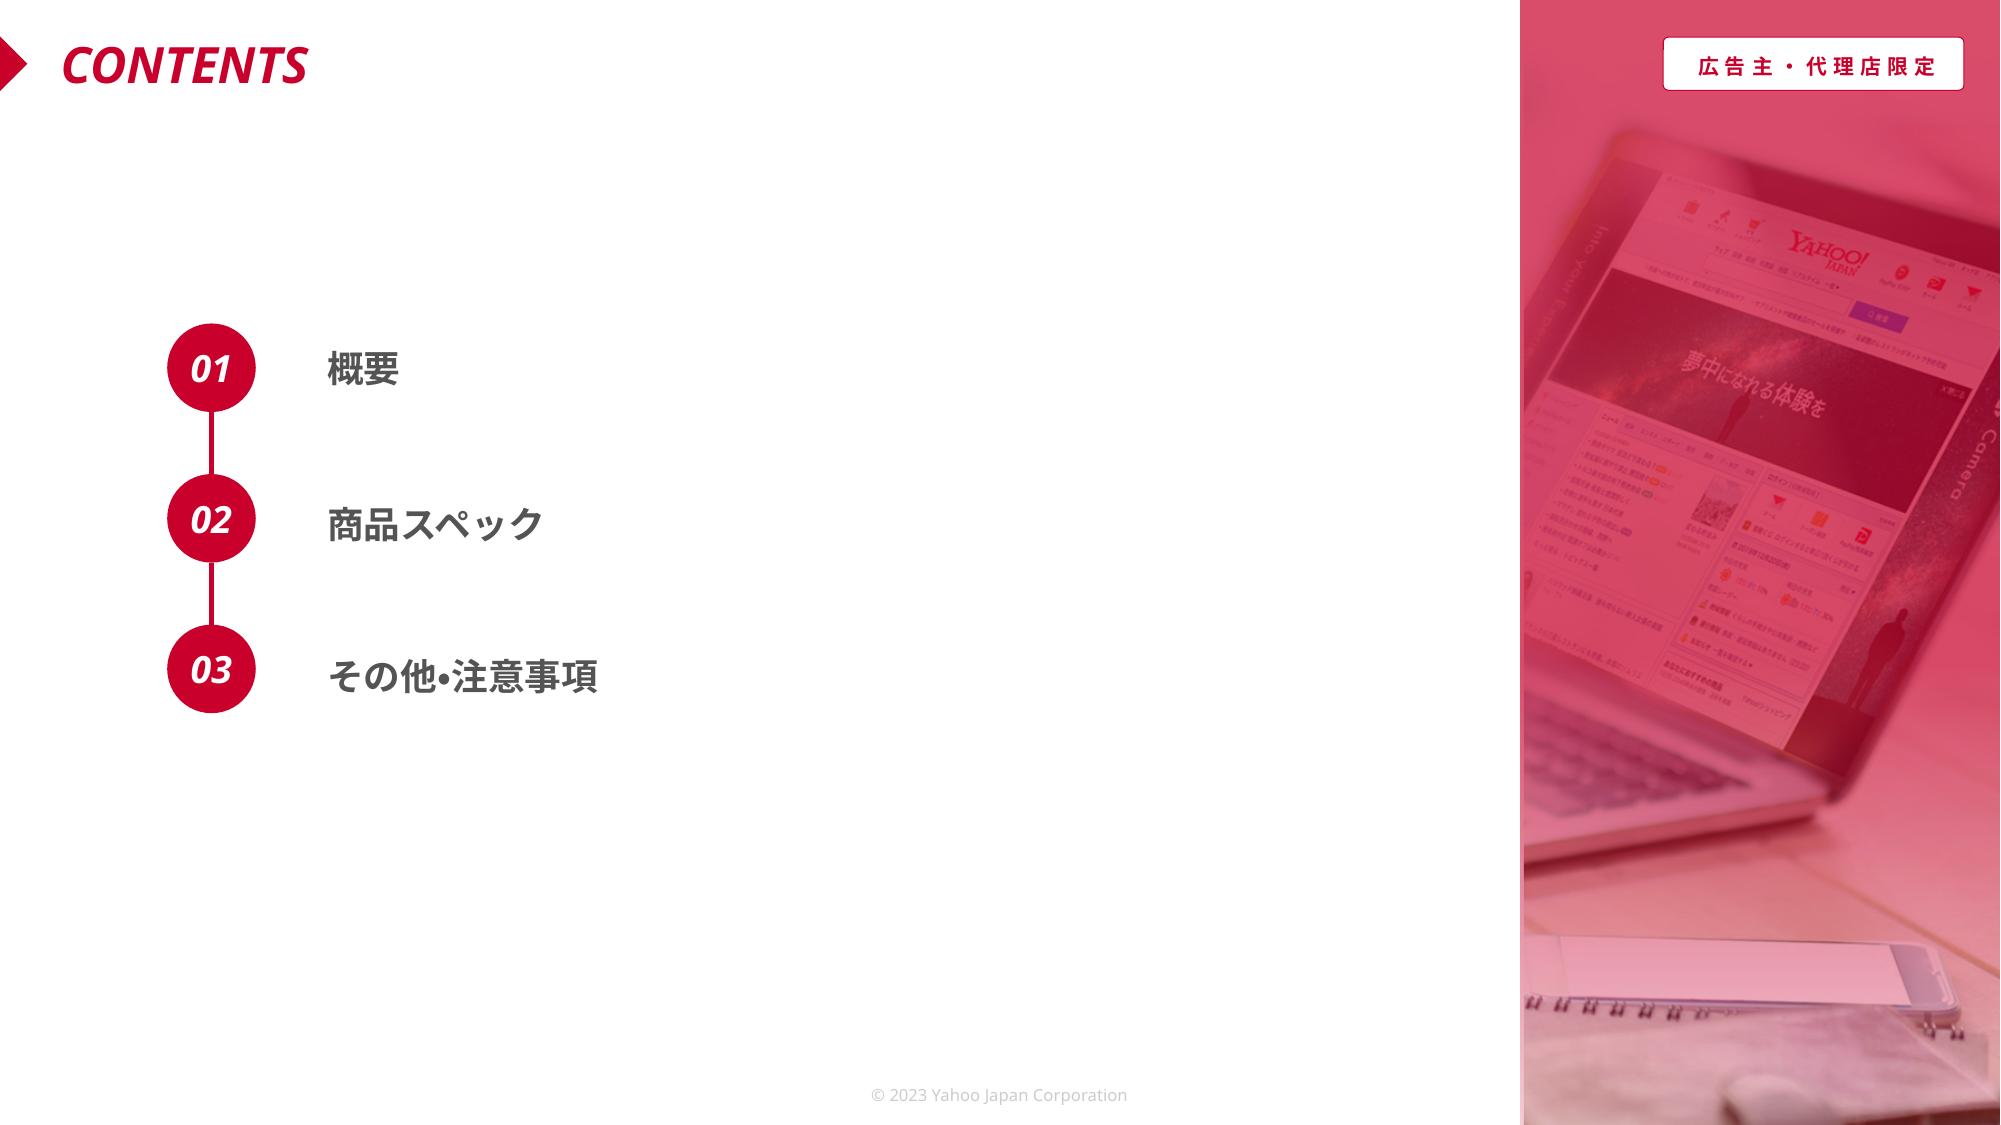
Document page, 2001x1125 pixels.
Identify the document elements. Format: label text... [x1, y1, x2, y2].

list 概要 [312, 338, 1201, 398]
list 商品スペック [312, 494, 1201, 554]
list その他・注意事項 [312, 646, 1201, 706]
